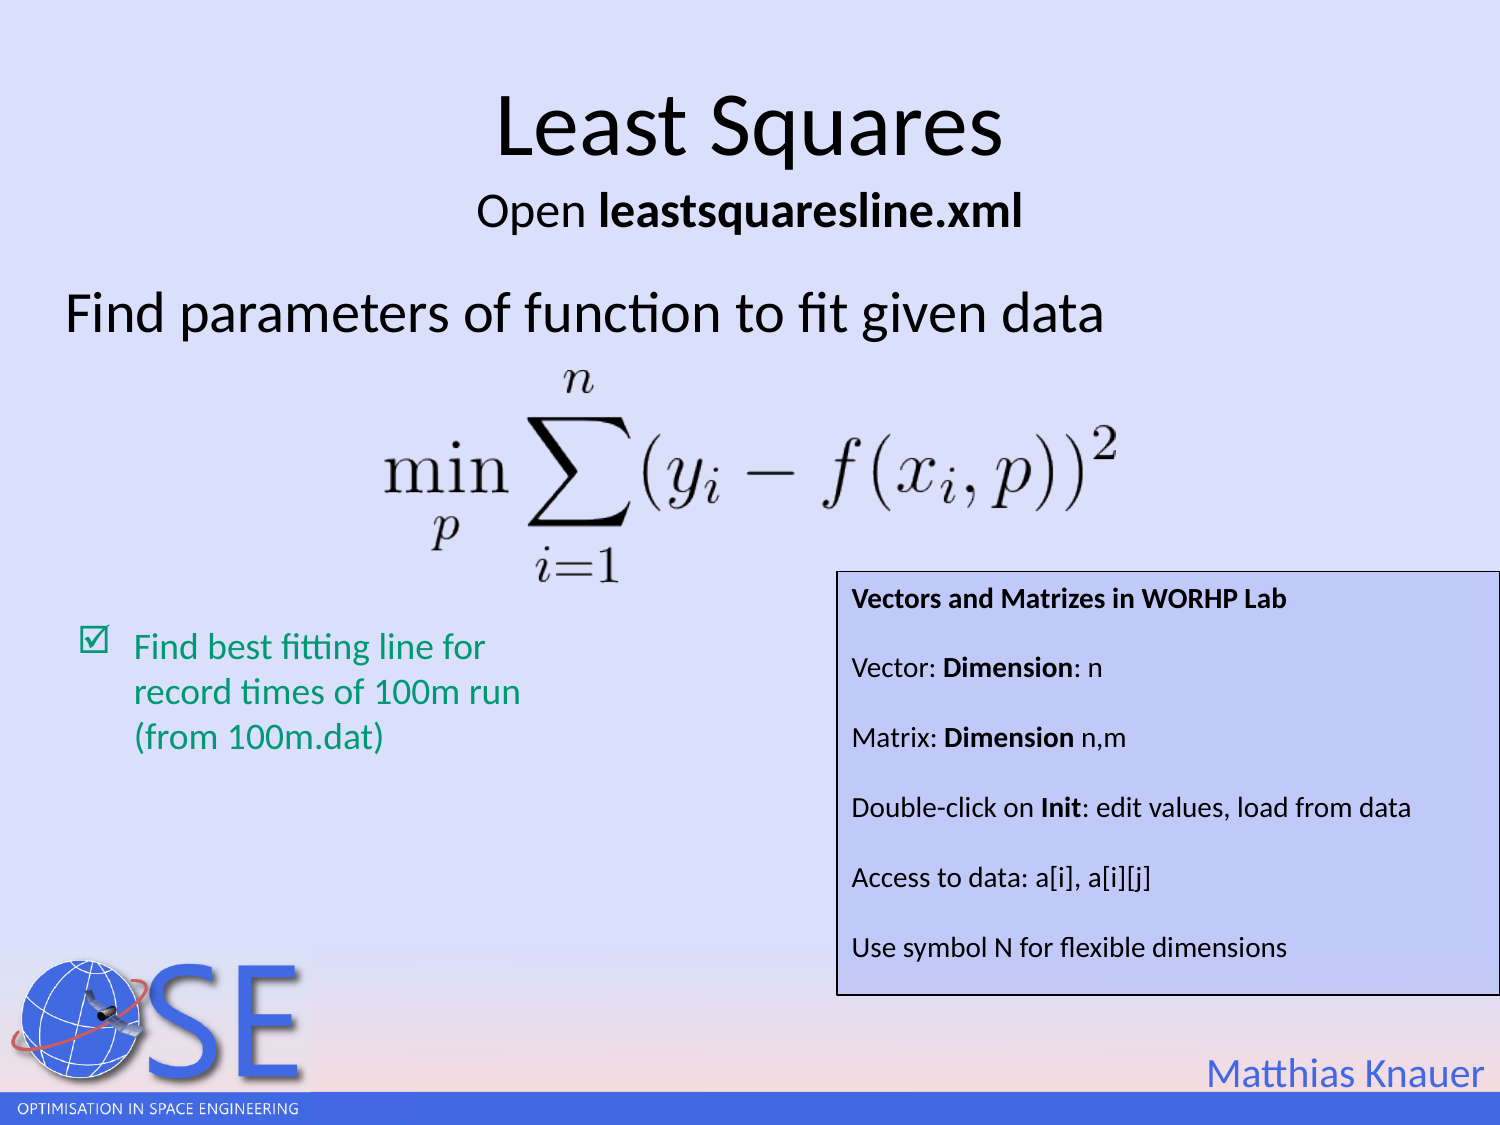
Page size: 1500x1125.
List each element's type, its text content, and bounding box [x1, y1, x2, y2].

title Least Squares [49, 12, 1451, 170]
text_box Vectors and Matrizes in WORHP Lab Vector: Dimension: n Matrix: Dimension n,m Double-click on Init: edit values, load from data Access to data: a[i], a[i][j] Use symbol N for flexible dimensions [836, 571, 1500, 996]
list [384, 370, 1116, 584]
picture [0, 947, 1500, 1125]
text_box Find parameters of function to fit given data [50, 266, 1450, 957]
text_box Find best fitting line for record times of 100m run (from 100m.dat) [62, 614, 548, 893]
text_box Open leastsquaresline.xml [0, 170, 1500, 245]
